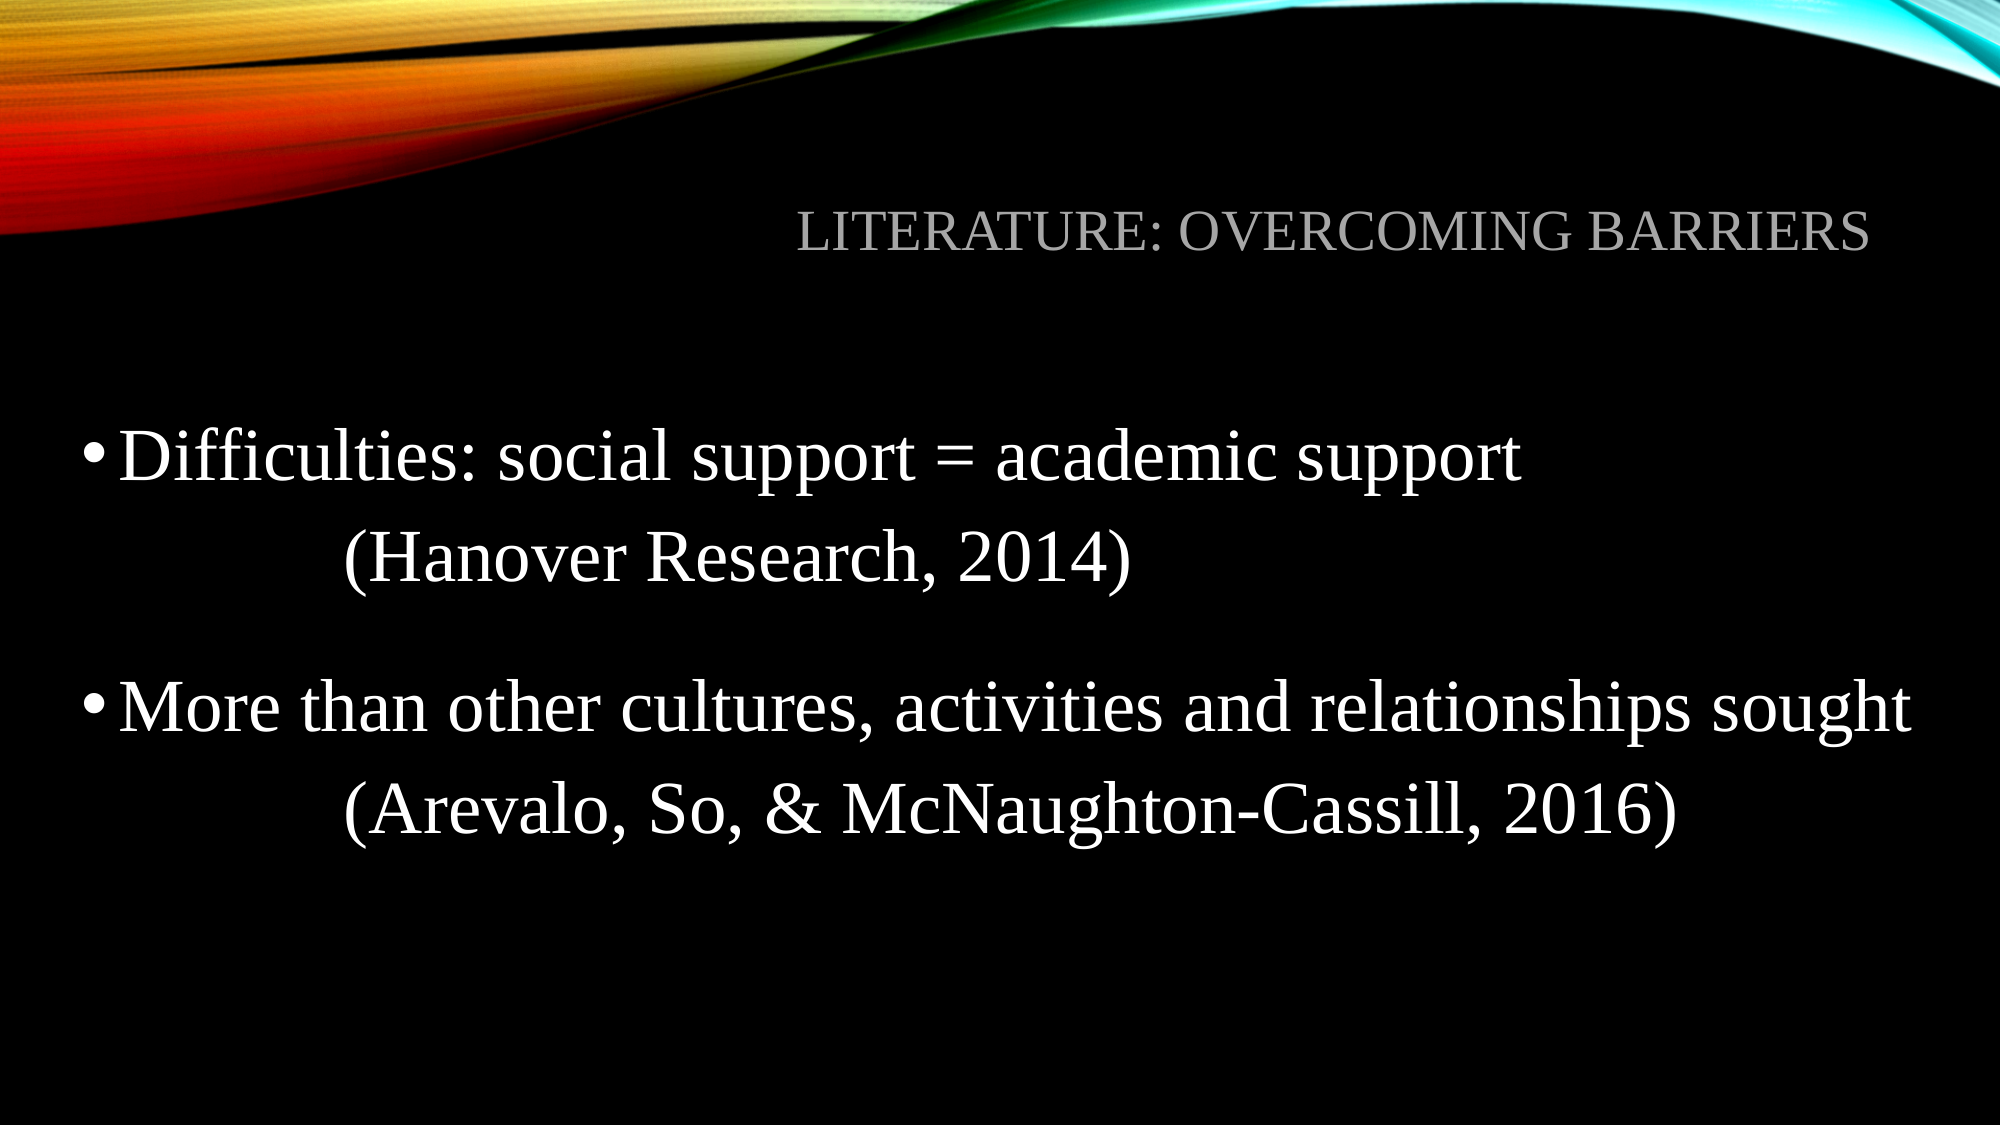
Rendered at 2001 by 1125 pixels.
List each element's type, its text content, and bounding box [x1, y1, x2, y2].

title Literature: overcoming barriers [474, 125, 1888, 338]
picture [0, 0, 2000, 237]
list Difficulties: social support = academic support (Hanover Research, 2014) More than other cultures, activities and relationships sought (Arevalo, So, & McNaughton-Cassill, 2016) [66, 407, 1934, 904]
